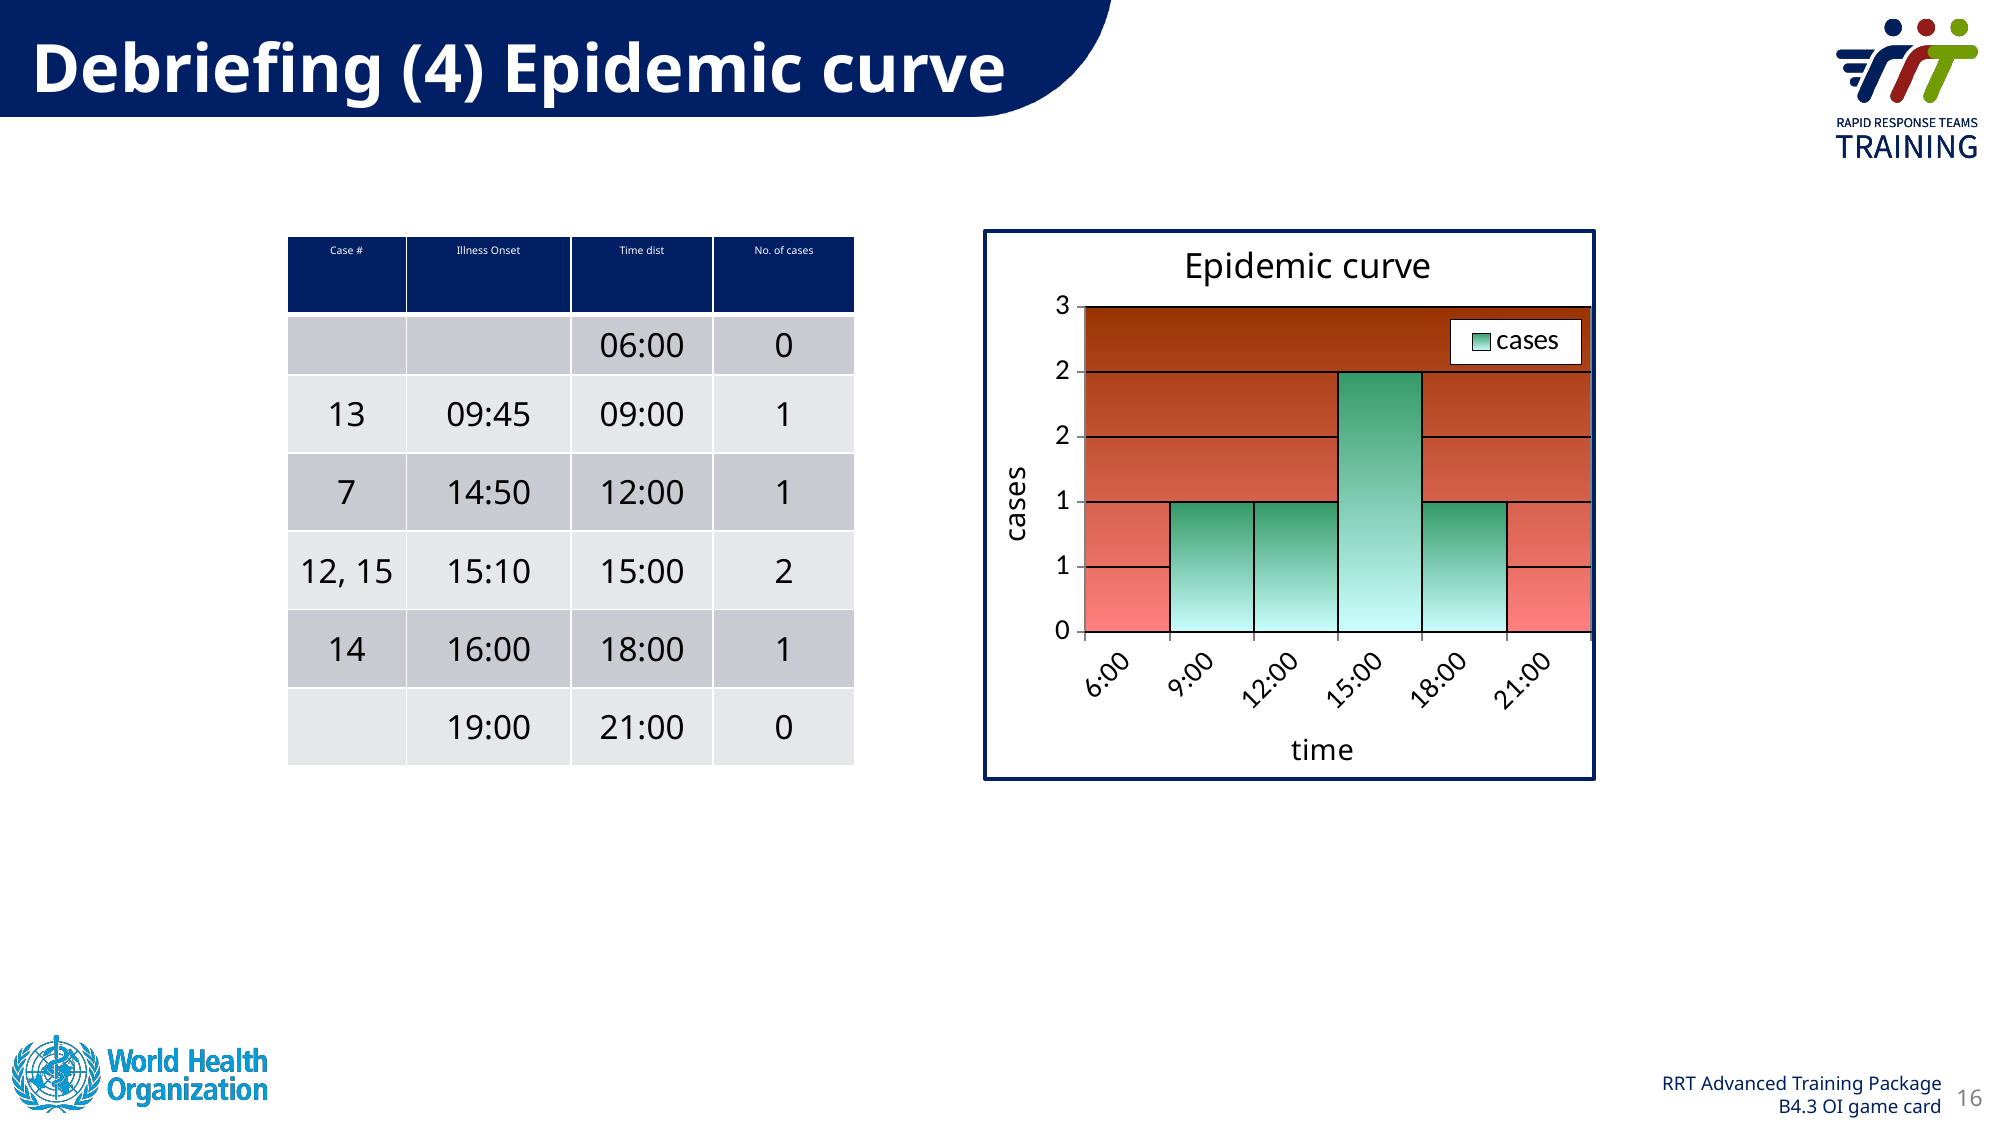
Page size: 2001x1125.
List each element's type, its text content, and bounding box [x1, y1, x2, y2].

table_cell 18:00 [572, 610, 712, 687]
table_cell [288, 317, 406, 374]
table_cell 14:50 [407, 454, 570, 530]
table_cell 0 [714, 689, 854, 765]
picture [34, 1054, 43, 1078]
picture [12, 1035, 54, 1068]
picture [46, 1056, 54, 1062]
table_header Illness Onset [407, 237, 570, 312]
picture [24, 1054, 36, 1087]
table_cell 15:10 [407, 532, 570, 609]
table_header Time dist [572, 237, 712, 312]
table_cell [407, 317, 570, 374]
table_cell 13 [288, 376, 406, 452]
table_cell 7 [288, 454, 406, 530]
picture [50, 1108, 62, 1113]
picture [40, 1062, 47, 1070]
picture [30, 1083, 37, 1091]
table_cell 19:00 [407, 689, 570, 765]
chart [982, 228, 1597, 782]
picture [12, 1083, 48, 1113]
table_cell 15:00 [572, 532, 712, 609]
text_box Debriefing (4) Epidemic curve [23, 15, 1580, 121]
table_cell 12:00 [572, 454, 712, 530]
table_cell [288, 689, 406, 765]
picture [22, 1062, 26, 1077]
picture [59, 1035, 267, 1113]
table_cell 21:00 [572, 689, 712, 765]
picture [0, 0, 1113, 117]
table_cell 06:00 [572, 317, 712, 374]
table_header Case # [288, 237, 406, 312]
table_cell 16:00 [407, 610, 570, 687]
table_cell 09:45 [407, 376, 570, 452]
table_cell 2 [714, 532, 854, 609]
table_cell 0 [714, 317, 854, 374]
table_header No. of cases [714, 237, 854, 312]
table_cell 1 [714, 454, 854, 530]
table_cell 14 [288, 610, 406, 687]
table_cell 09:00 [572, 376, 712, 452]
table_cell 1 [714, 376, 854, 452]
picture [36, 1088, 78, 1105]
picture [1835, 19, 1978, 167]
picture [71, 1053, 90, 1091]
table_cell 1 [714, 610, 854, 687]
table_cell 12, 15 [288, 532, 406, 609]
